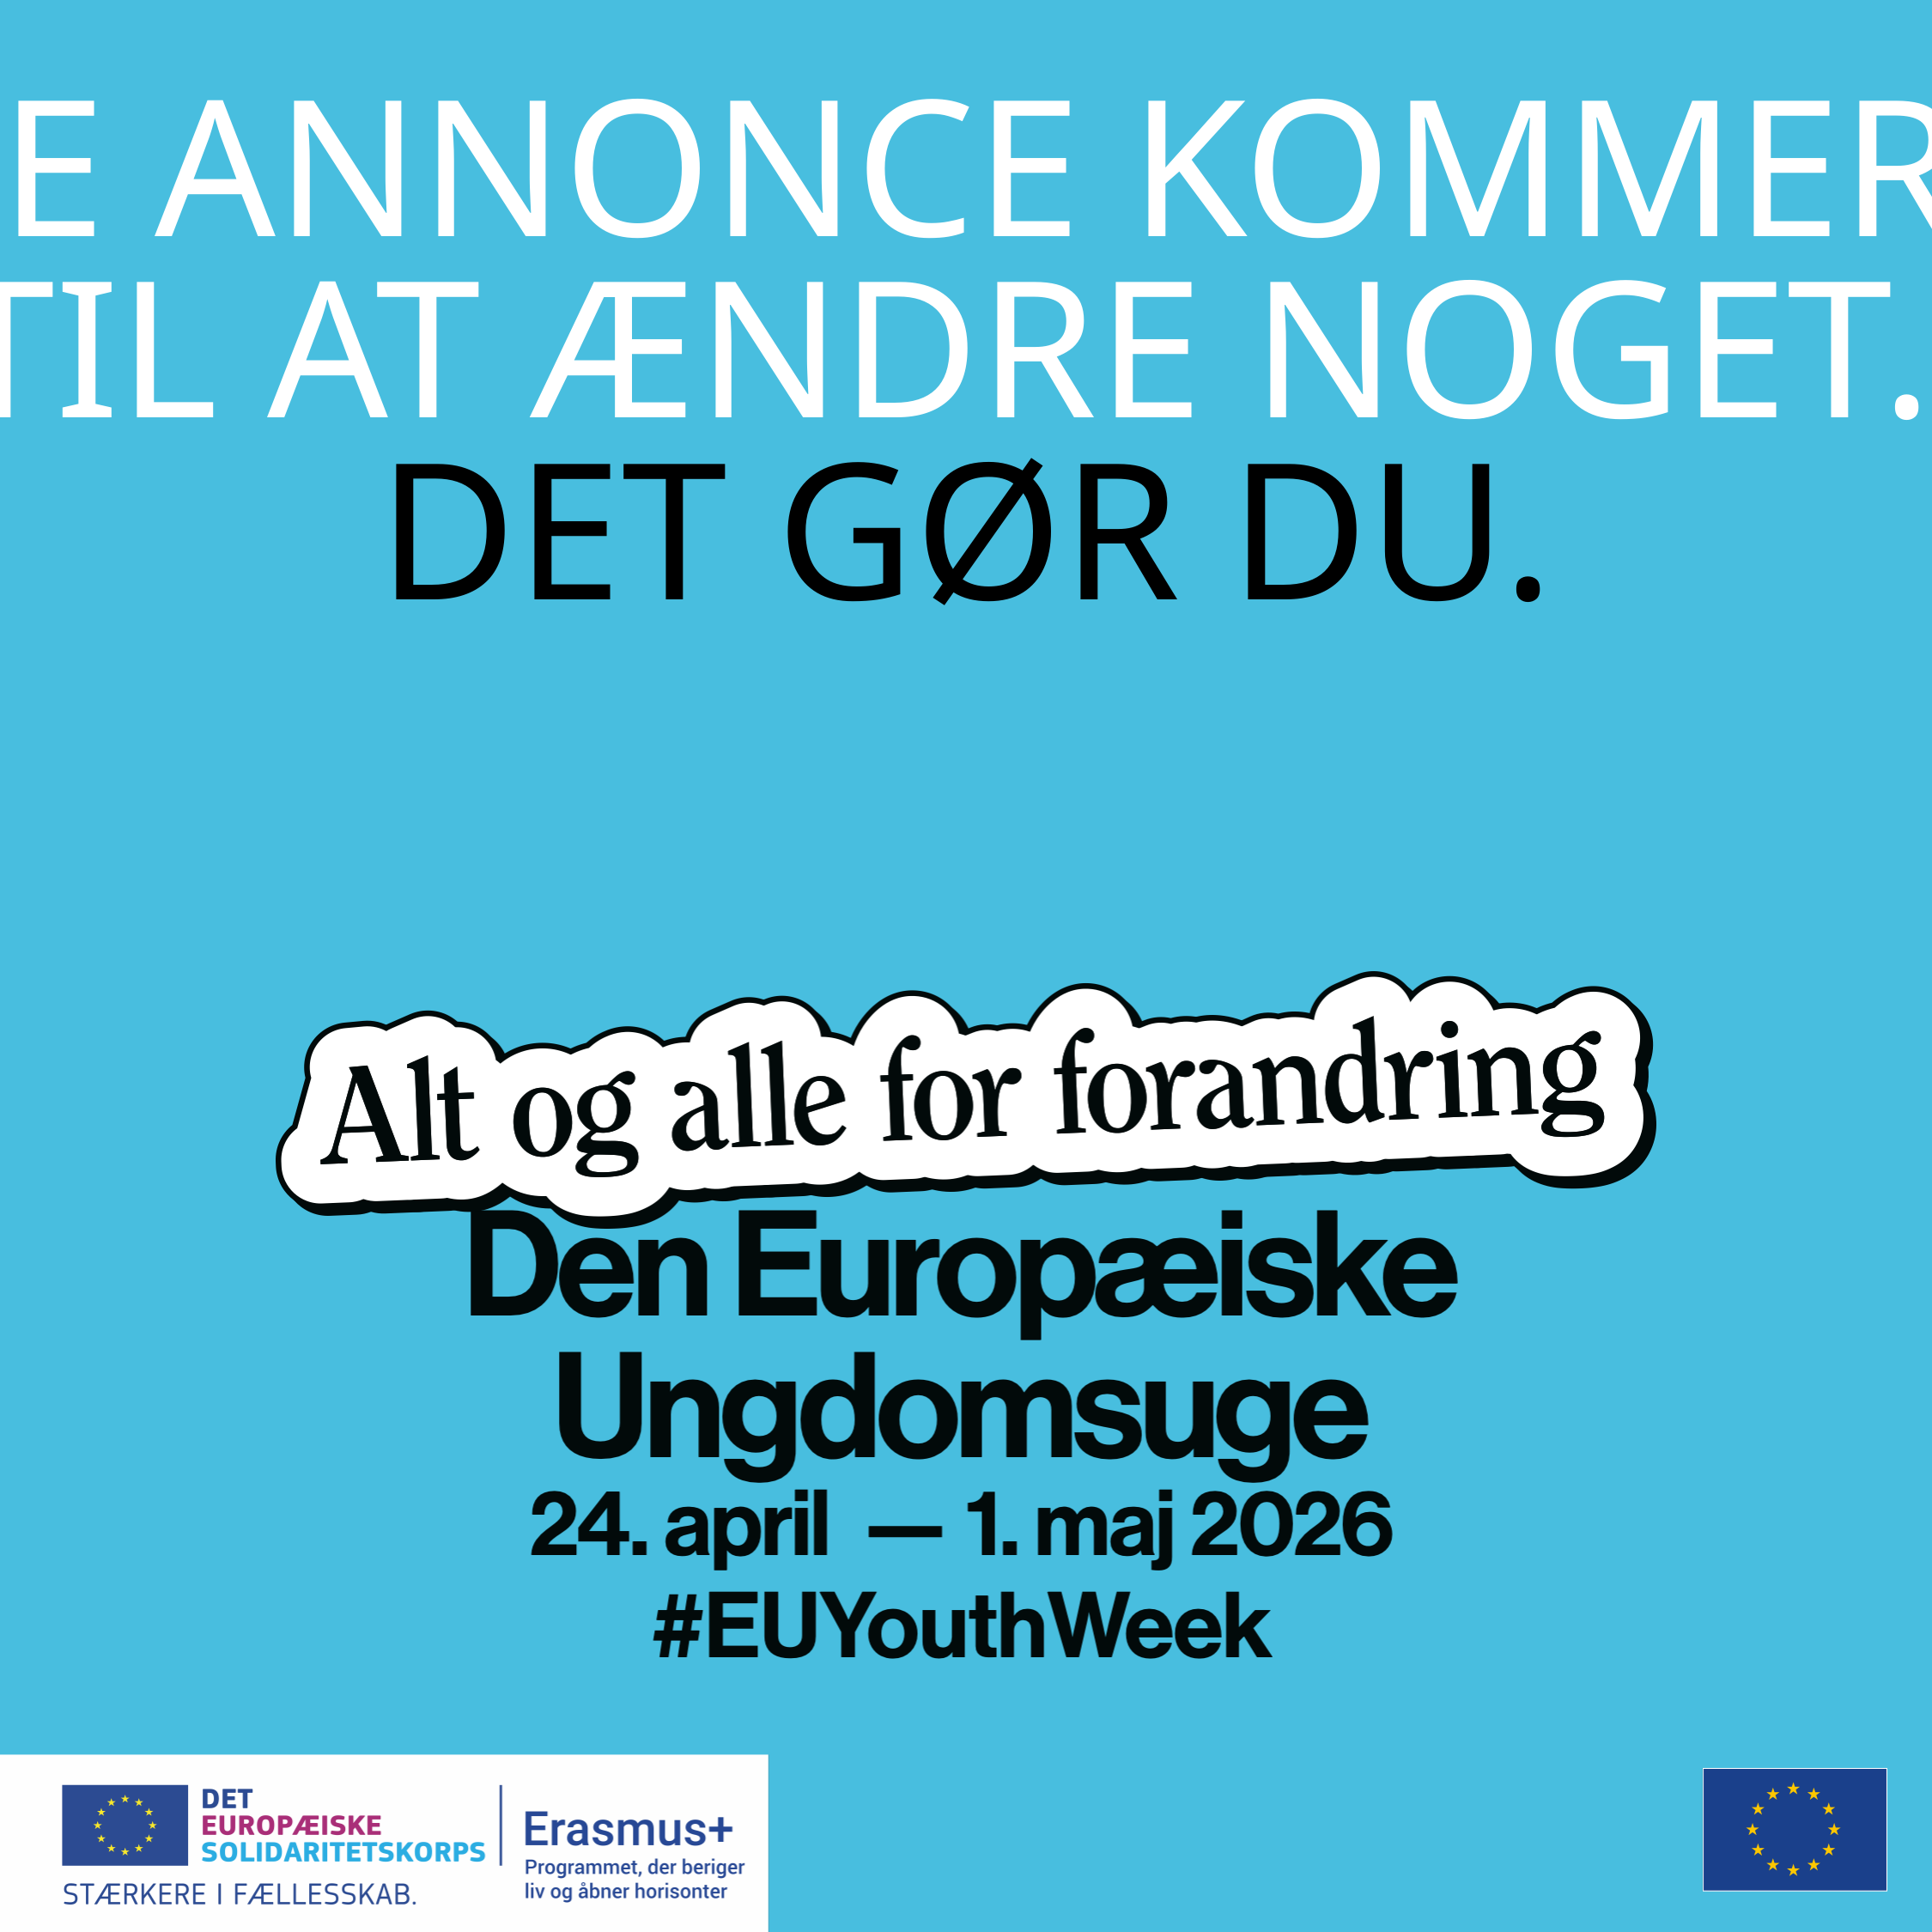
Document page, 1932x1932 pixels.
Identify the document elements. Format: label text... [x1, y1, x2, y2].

picture [0, 971, 1887, 1932]
text_box DENNE ANNONCE KOMMER IKKE TIL AT ÆNDRE NOGET. DET GØR DU. [0, 86, 1932, 641]
